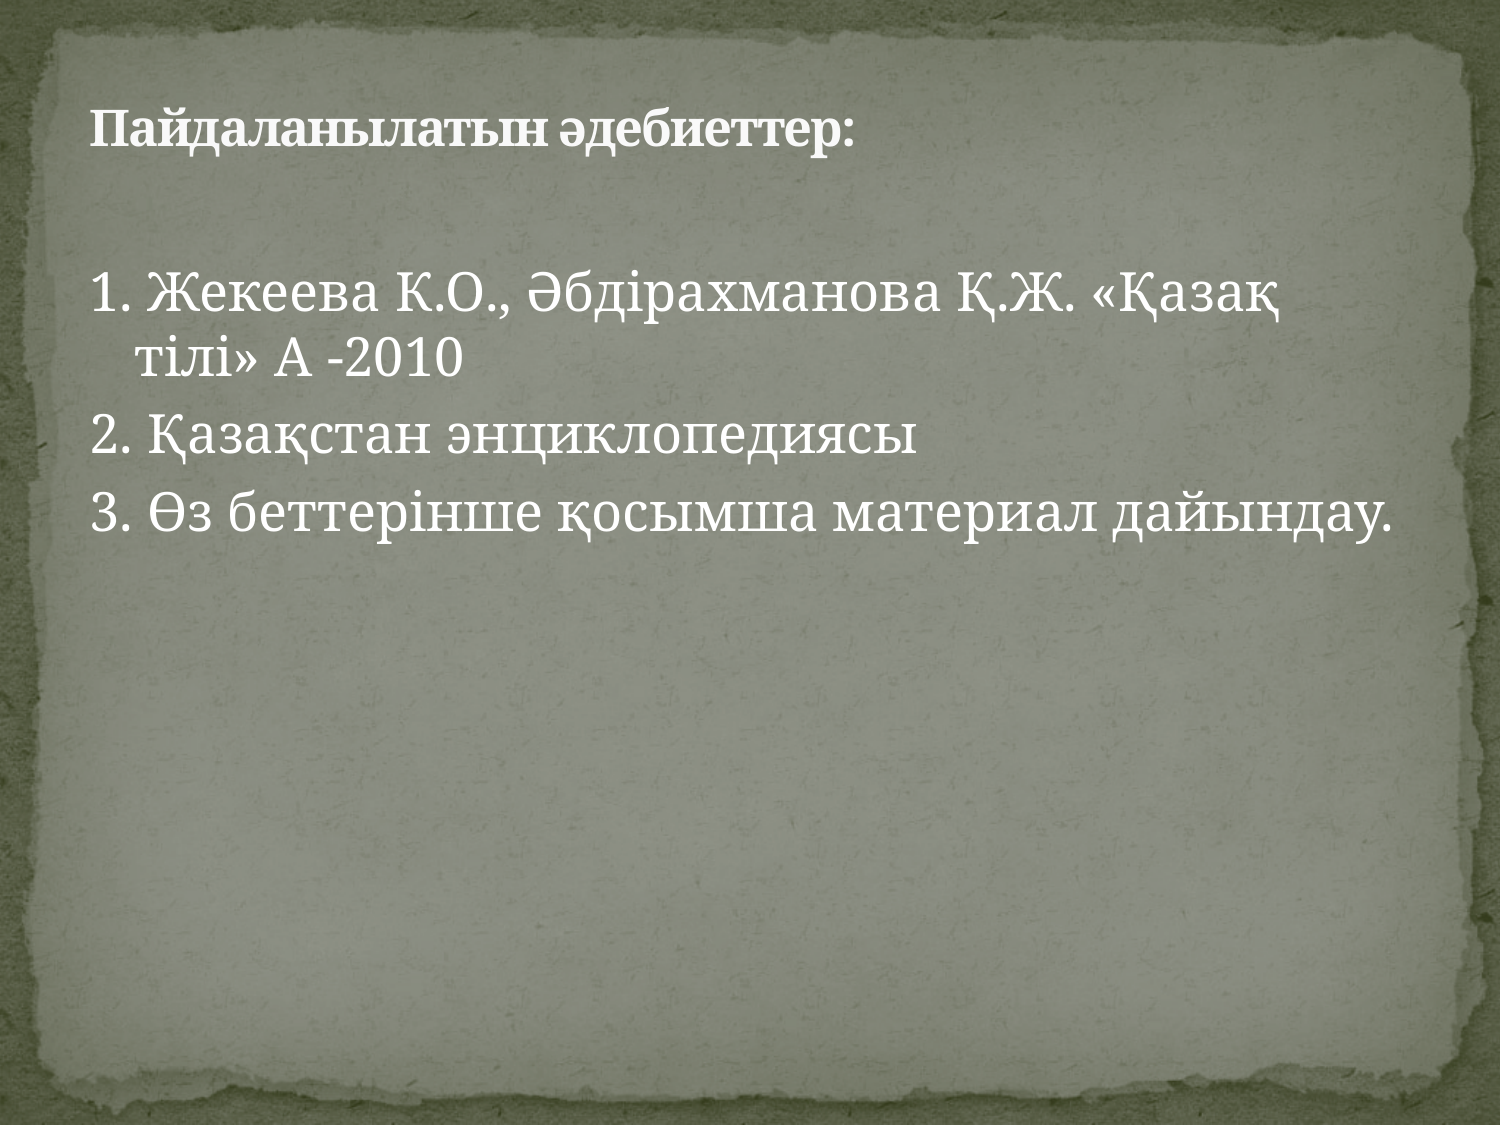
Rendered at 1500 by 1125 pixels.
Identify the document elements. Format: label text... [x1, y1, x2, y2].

list 1. Жекеева К.О., Әбдірахманова Қ.Ж. «Қазақ тілі» А -2010 2. Қазақстан энциклопедиясы 3. Өз беттерінше қосымша материал дайындау. [75, 249, 1425, 1000]
title Пайдаланылатын әдебиеттер: [74, 24, 1425, 225]
